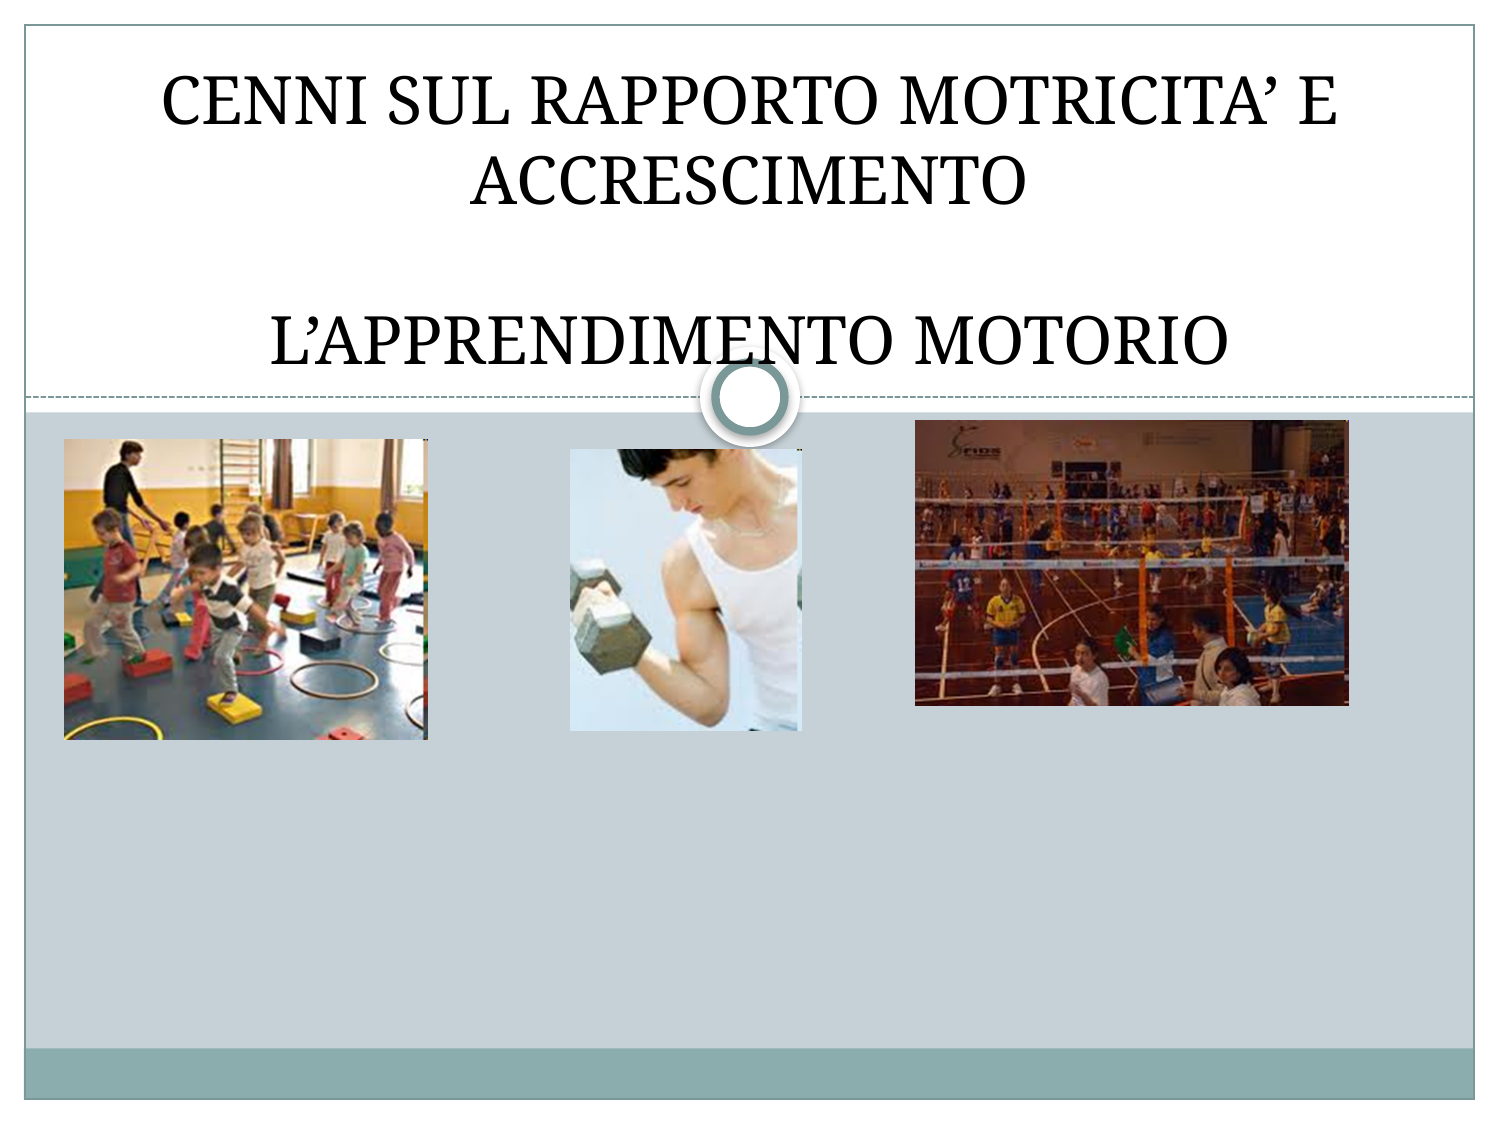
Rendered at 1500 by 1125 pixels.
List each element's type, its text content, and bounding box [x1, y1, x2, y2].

picture [915, 420, 1349, 706]
picture [570, 448, 802, 731]
picture [64, 439, 429, 740]
title CENNI SUL RAPPORTO MOTRICITA’ E ACCRESCIMENTO L’APPRENDIMENTO MOTORIO [112, 62, 1388, 386]
